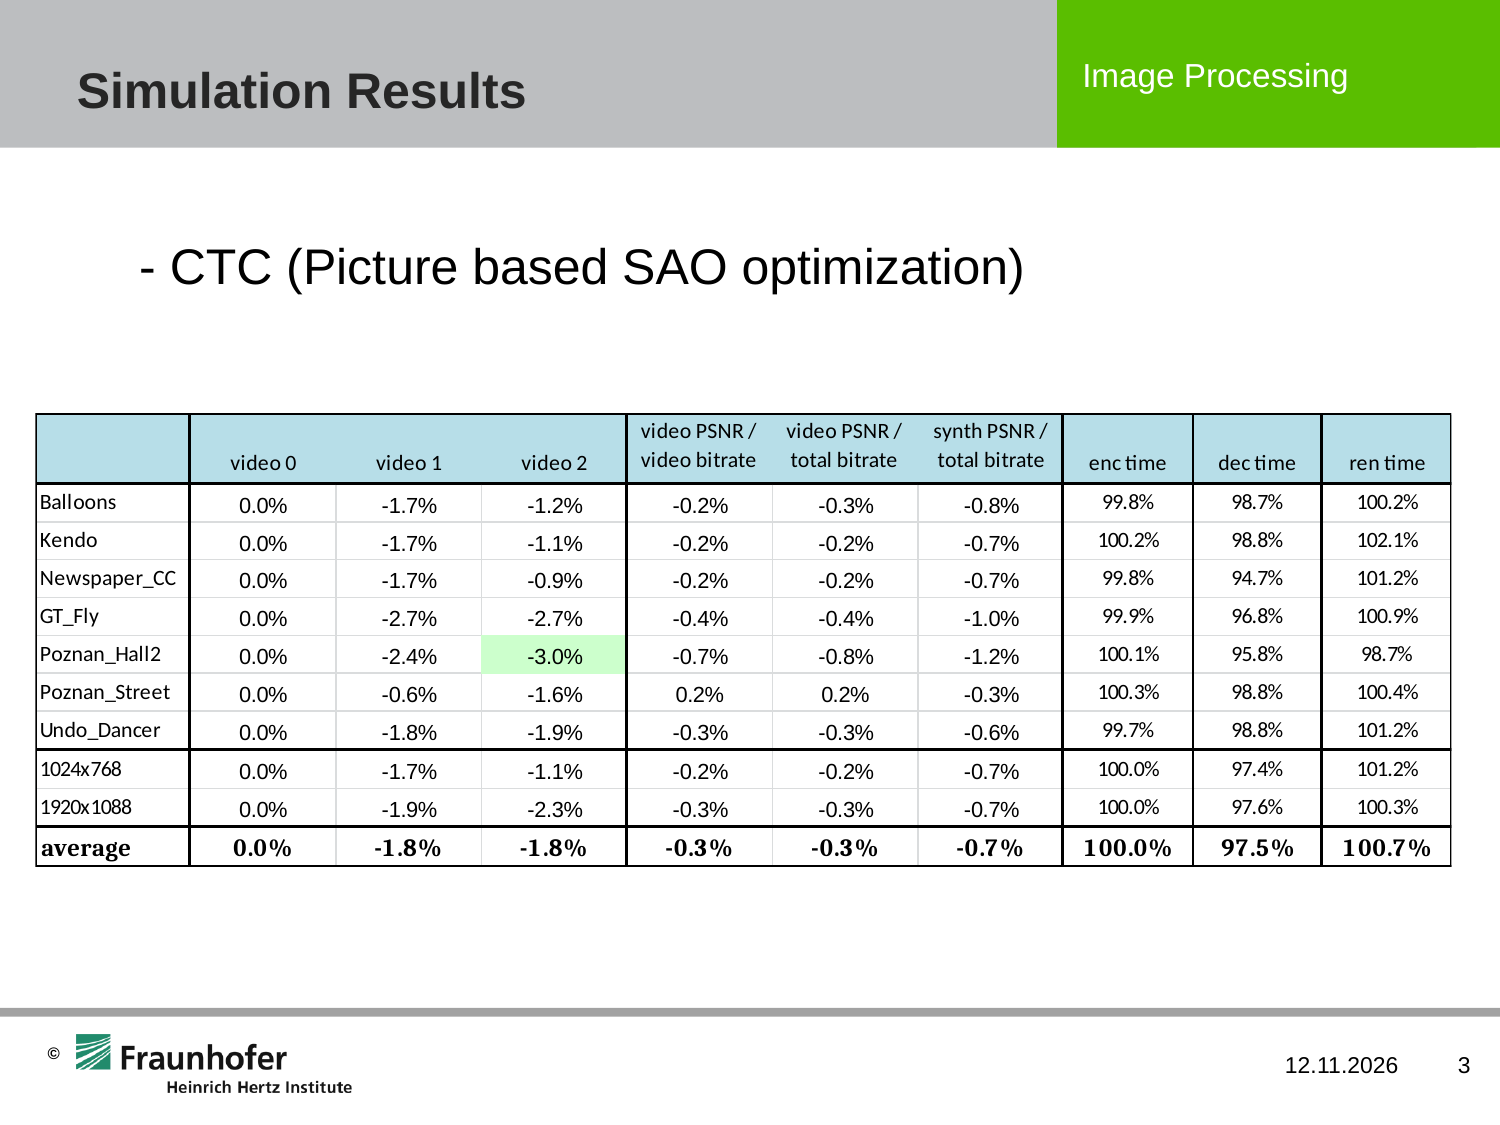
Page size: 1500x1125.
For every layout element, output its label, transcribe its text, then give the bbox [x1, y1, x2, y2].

title Simulation Results [76, 59, 1022, 119]
picture [76, 1034, 352, 1093]
slide_number 3 [1394, 1034, 1471, 1094]
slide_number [1019, 1034, 1394, 1094]
picture [35, 413, 1453, 868]
text_box - CTC (Picture based SAO optimization) [124, 226, 1041, 302]
